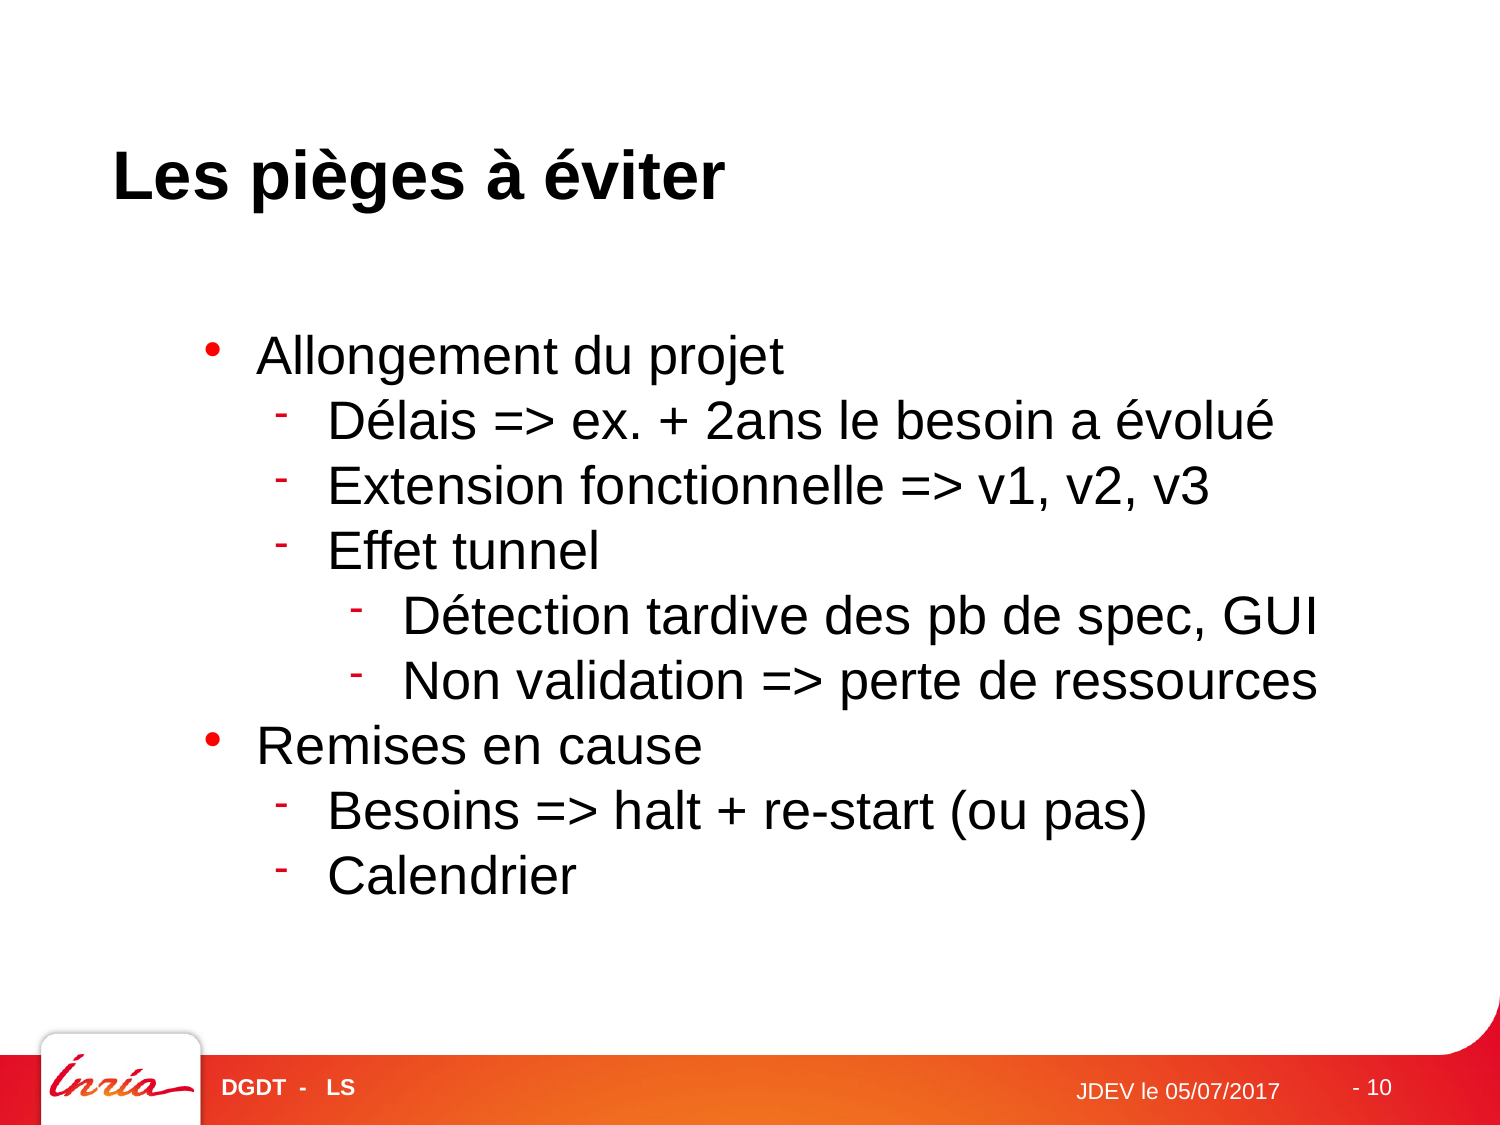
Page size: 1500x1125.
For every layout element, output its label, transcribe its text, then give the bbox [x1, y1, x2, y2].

text_box JDEV le 05/07/2017 [950, 1067, 1281, 1113]
text_box Allongement du projet Délais => ex. + 2ans le besoin a évolué Extension fonctionnelle => v1, v2, v3 Effet tunnel Détection tardive des pb de spec, GUI Non validation => perte de ressources Remises en cause Besoins => halt + re-start (ou pas) Calendrier [171, 312, 1460, 941]
picture [0, 947, 1500, 1125]
text_box Les pièges à éviter [112, 77, 1459, 266]
text_box DGDT - LS [221, 1064, 514, 1109]
text_box - 10 [1352, 1064, 1439, 1109]
